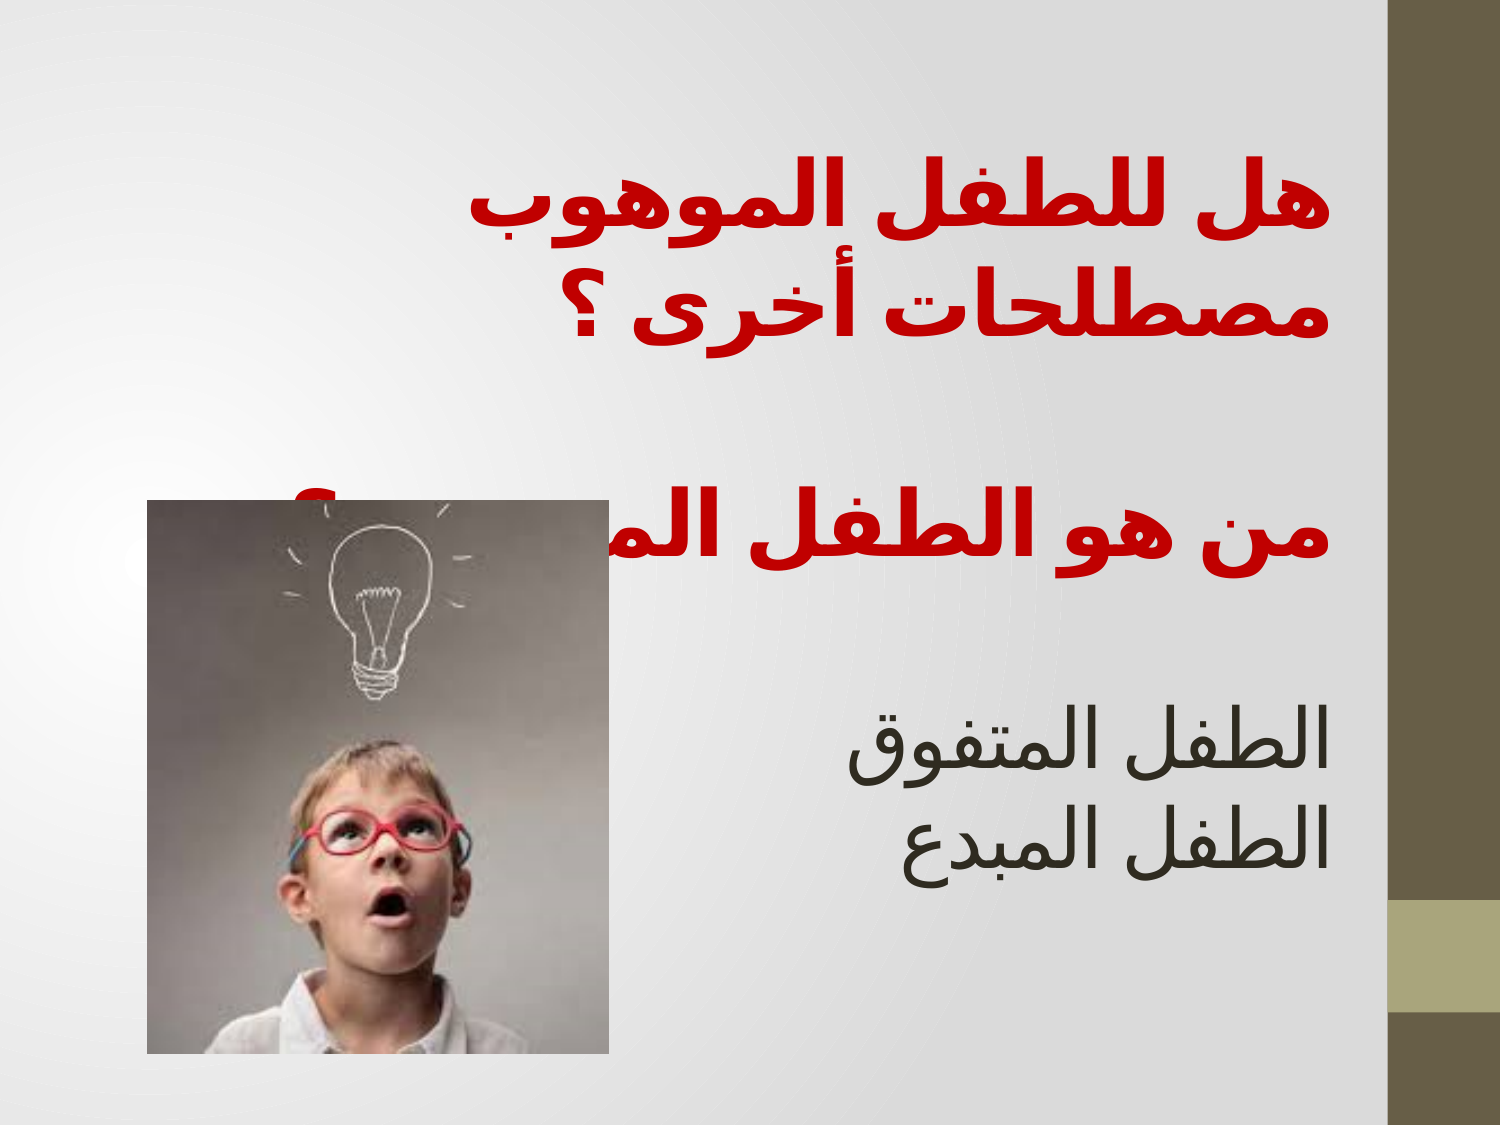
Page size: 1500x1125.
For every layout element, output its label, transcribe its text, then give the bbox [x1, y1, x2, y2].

title هل للطفل الموهوب مصطلحات أخرى ؟ من هو الطفل الموهوب؟ الطفل المتفوق الطفل المبدع [100, 196, 1351, 384]
picture [147, 499, 609, 1054]
